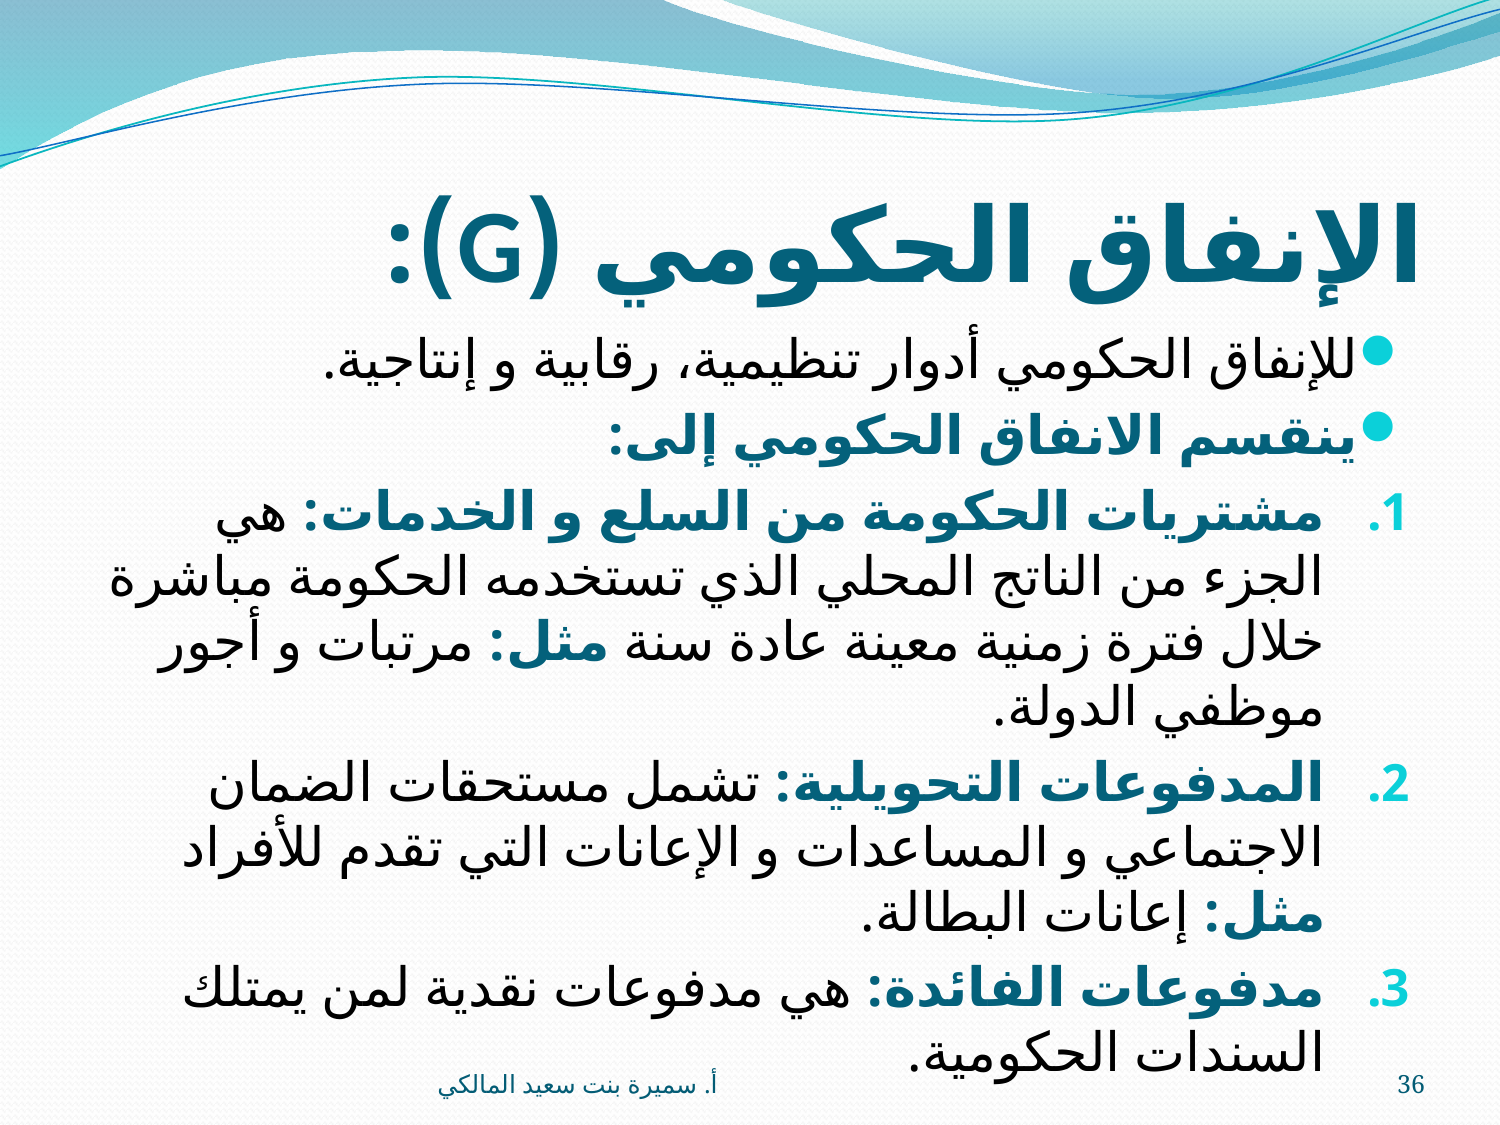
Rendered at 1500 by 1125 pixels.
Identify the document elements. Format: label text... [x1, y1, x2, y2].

title الإنفاق الحكومي (G): [75, 115, 1425, 303]
list للإنفاق الحكومي أدوار تنظيمية، رقابية و إنتاجية. ينقسم الانفاق الحكومي إلى: مشتريات الحكومة من السلع و الخدمات: هي الجزء من الناتج المحلي الذي تستخدمه الحكومة مباشرة خلال فترة زمنية معينة عادة سنة مثل: مرتبات و أجور موظفي الدولة. المدفوعات التحويلية: تشمل مستحقات الضمان الاجتماعي و المساعدات و الإعانات التي تقدم للأفراد مثل: إعانات البطالة. مدفوعات الفائدة: هي مدفوعات نقدية لمن يمتلك السندات الحكومية. [75, 317, 1425, 1038]
footer أ. سميرة بنت سعيد المالكي [437, 1042, 988, 1103]
slide_number 36 [1299, 1042, 1425, 1103]
